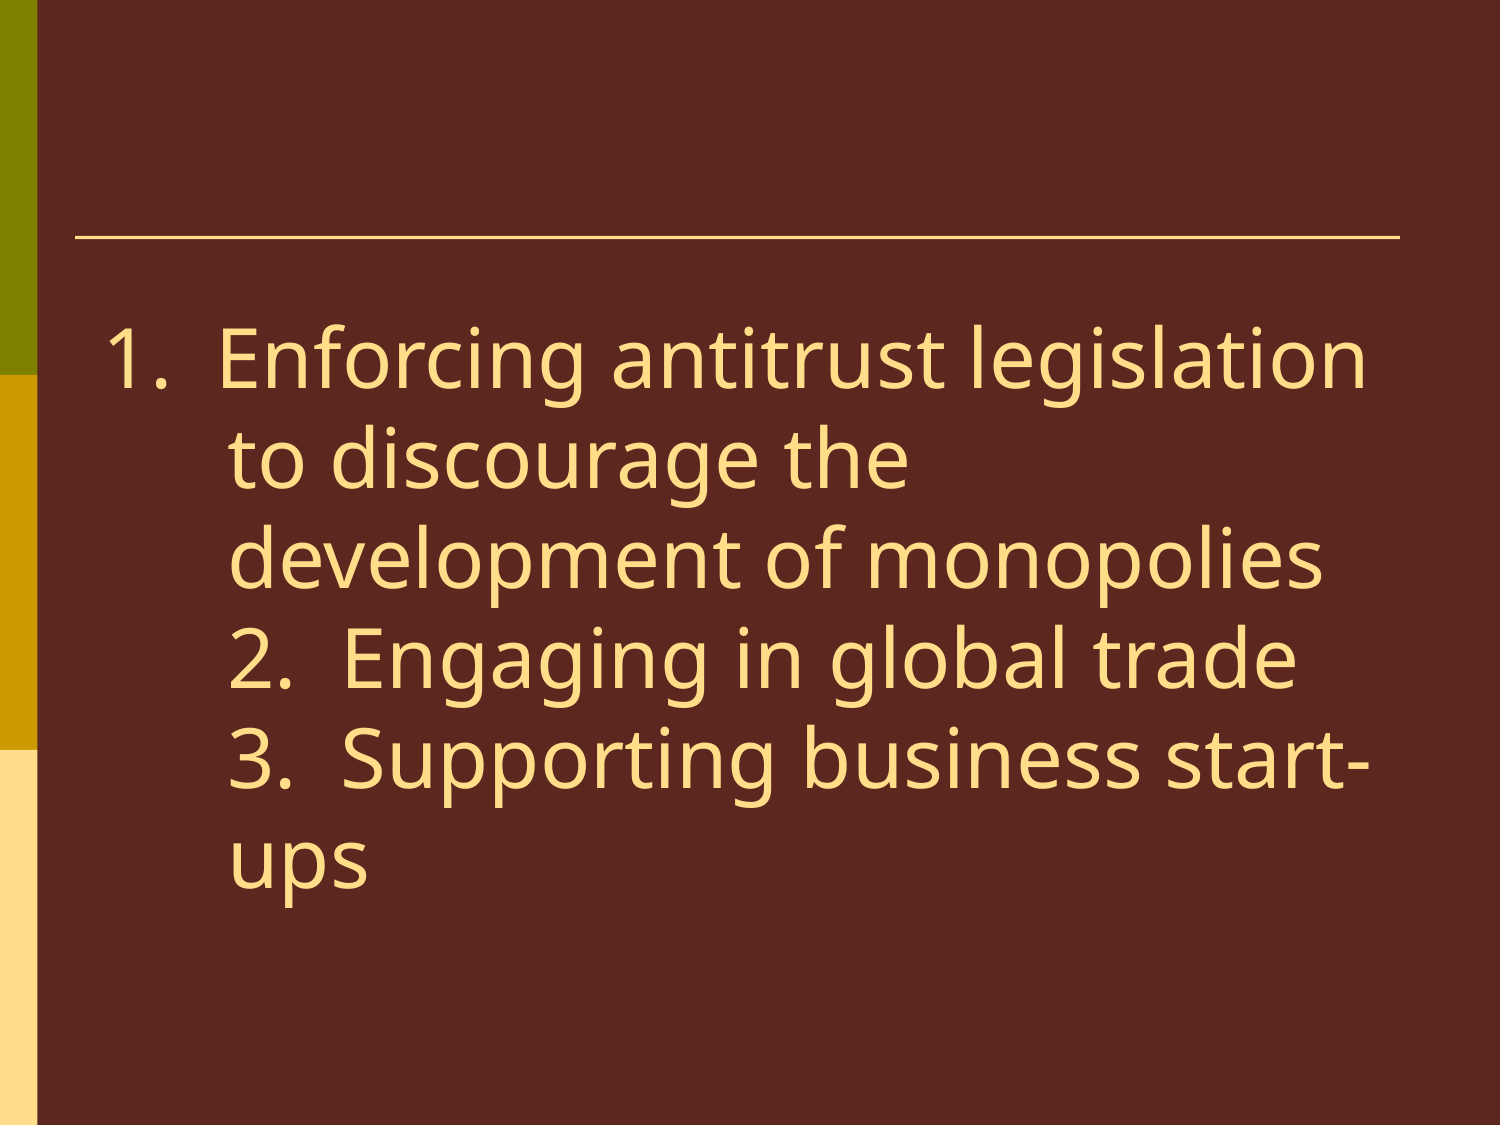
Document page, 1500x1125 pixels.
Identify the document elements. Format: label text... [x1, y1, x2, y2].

title 1. Enforcing antitrust legislation to discourage the development of monopolies 2. Engaging in global trade 3. Supporting business start-ups [87, 725, 1438, 913]
